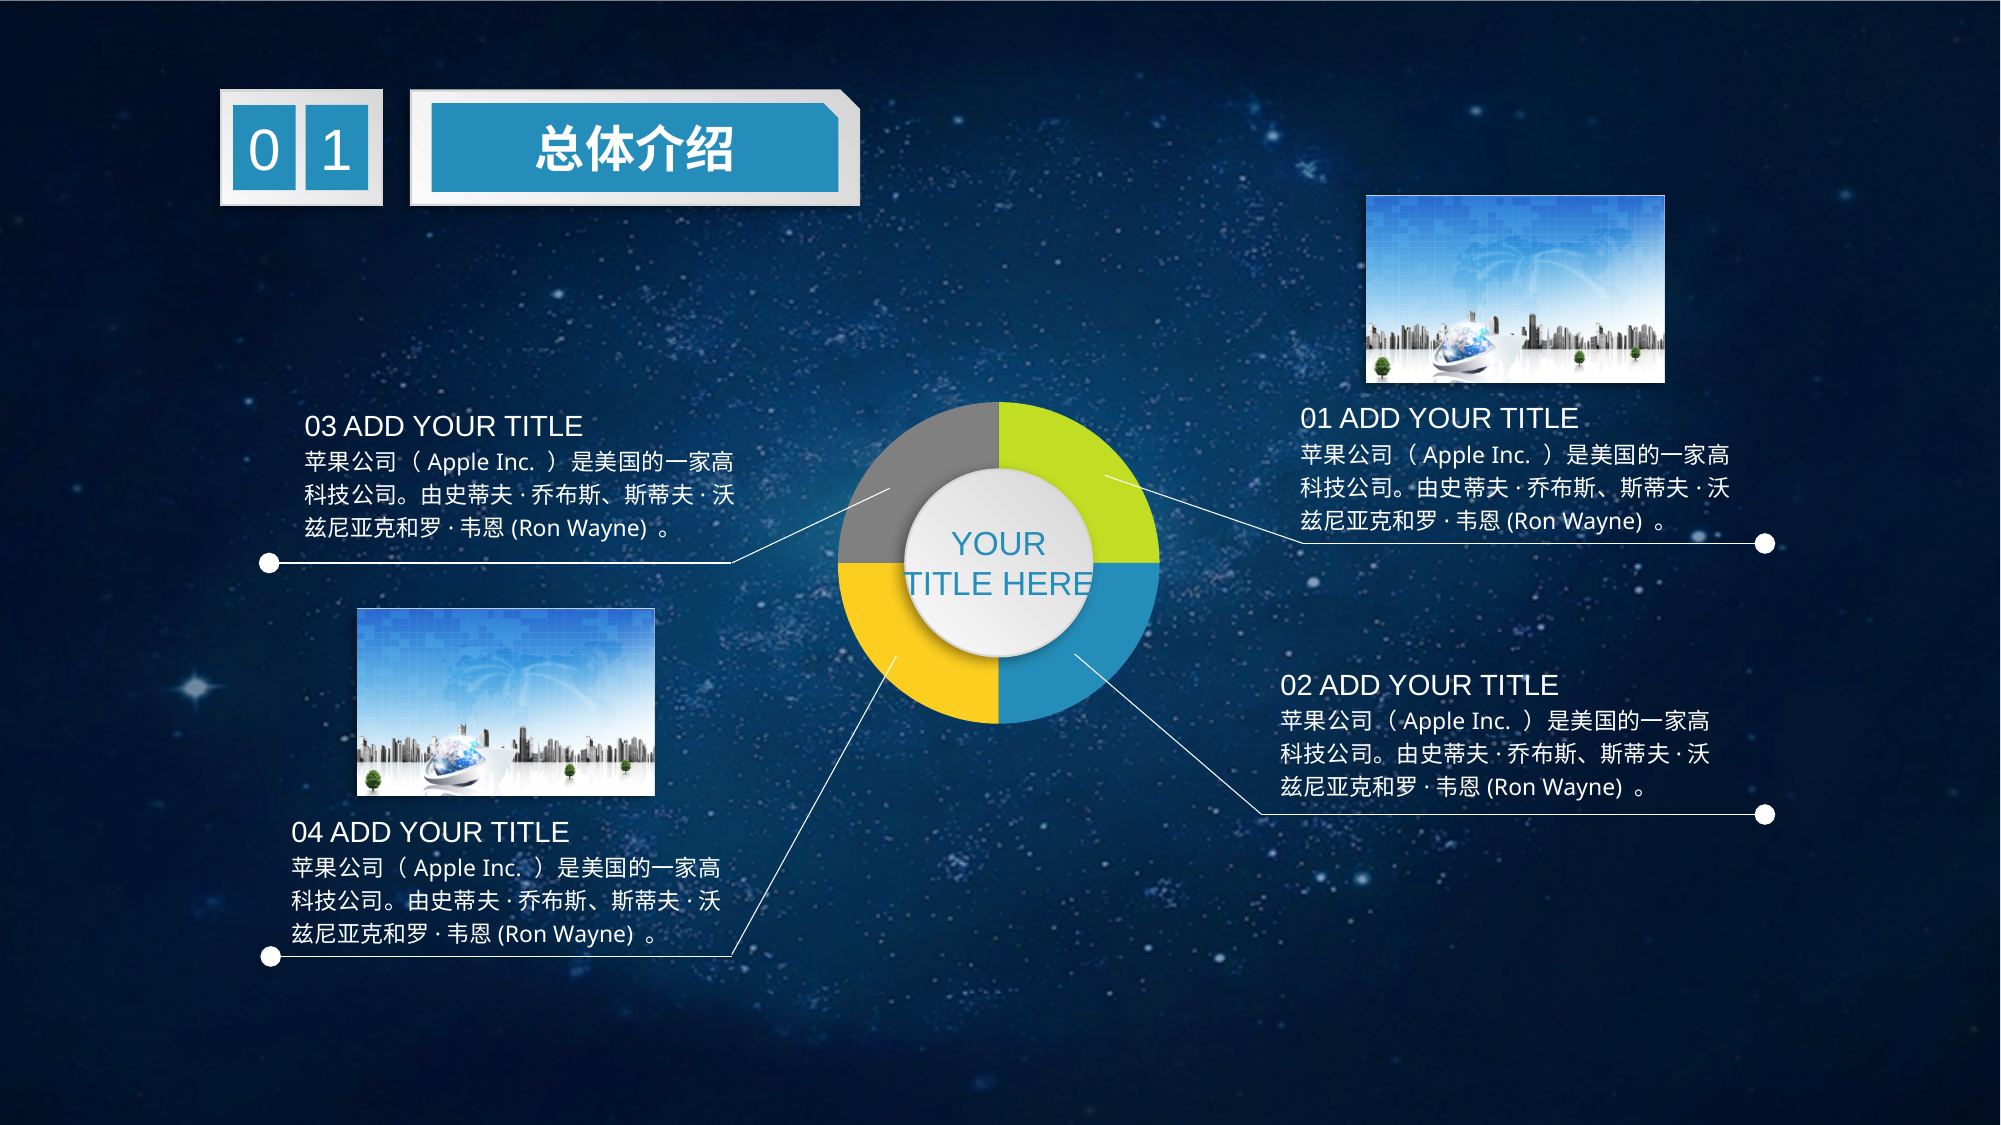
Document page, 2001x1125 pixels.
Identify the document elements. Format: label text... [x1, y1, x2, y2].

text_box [1074, 653, 1765, 815]
text_box 01 ADD YOUR TITLE 苹果公司（Apple Inc. ）是美国的一家高科技公司。由史蒂夫·乔布斯、斯蒂夫·沃兹尼亚克和罗·韦恩(Ron Wayne) 。 [1285, 385, 1746, 475]
picture [0, 0, 2001, 1125]
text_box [269, 488, 890, 563]
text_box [305, 104, 369, 191]
chart [785, 395, 1213, 488]
chart [897, 657, 1074, 731]
chart [1111, 544, 1213, 653]
text_box 03 ADD YOUR TITLE 苹果公司（Apple Inc. ）是美国的一家高科技公司。由史蒂夫·乔布斯、斯蒂夫·沃兹尼亚克和罗·韦恩(Ron Wayne) 。 [289, 392, 750, 488]
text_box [232, 104, 297, 191]
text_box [1104, 475, 1765, 544]
text_box [220, 89, 383, 206]
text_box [886, 469, 1111, 657]
chart [785, 563, 886, 655]
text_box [270, 655, 897, 957]
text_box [410, 90, 860, 205]
